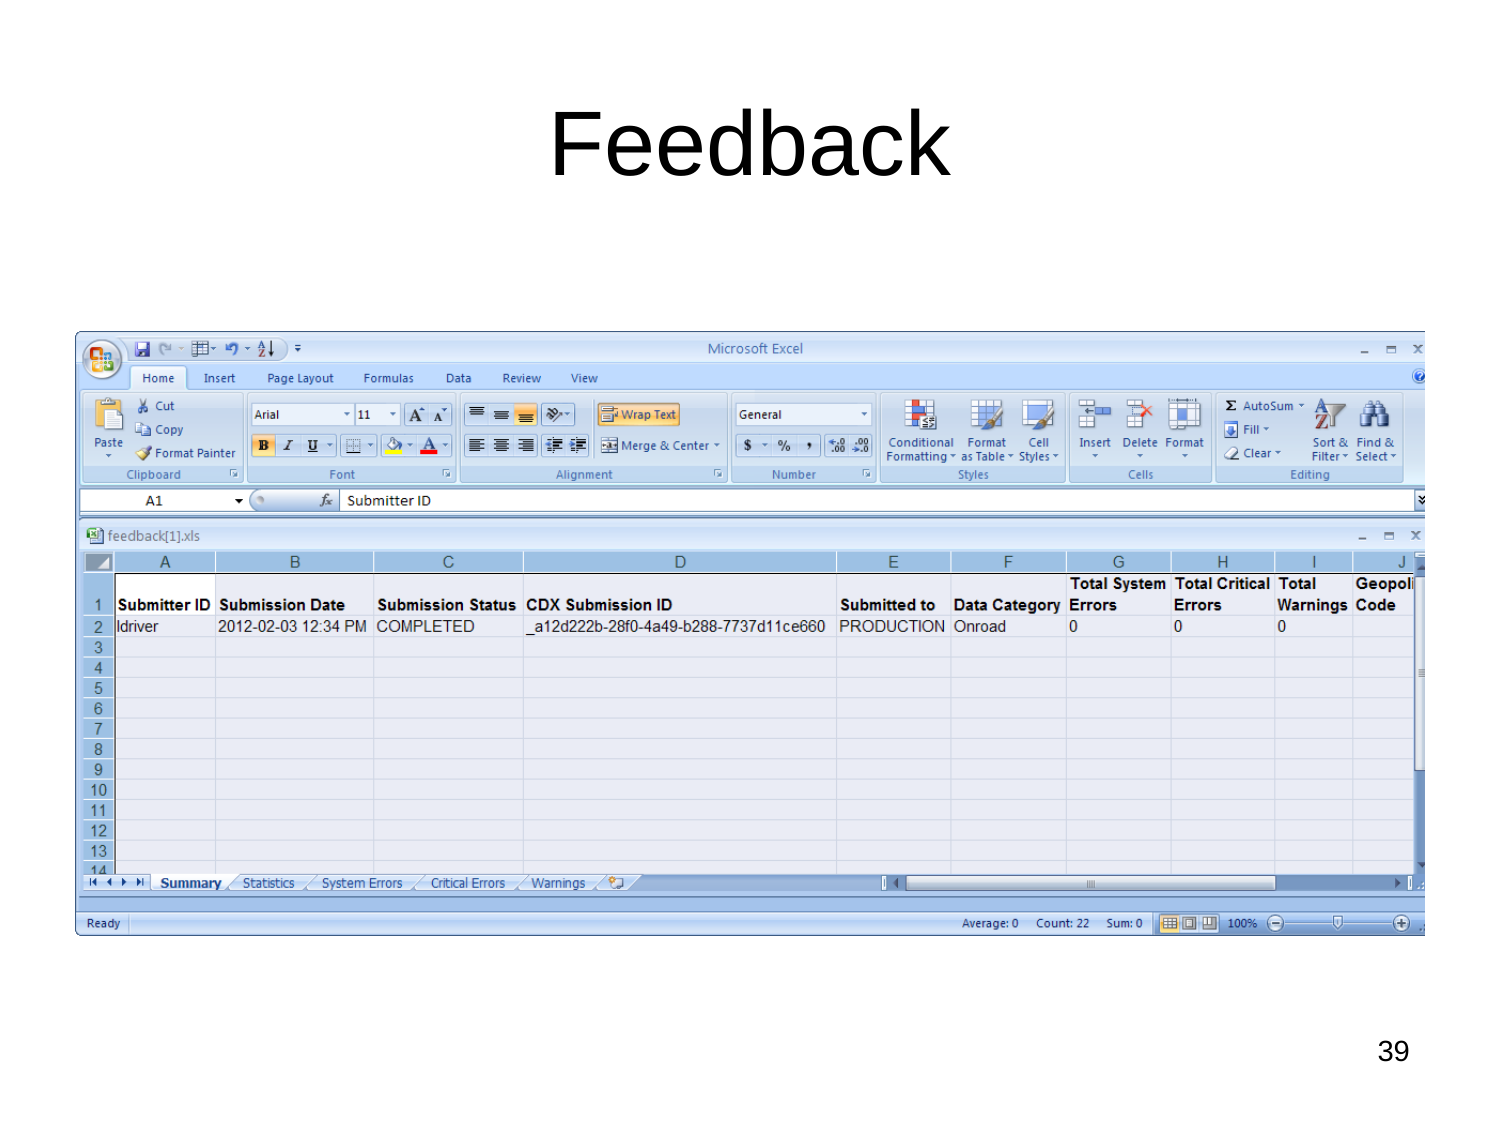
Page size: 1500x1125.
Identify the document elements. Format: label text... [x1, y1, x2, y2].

slide_number 39 [1074, 1024, 1426, 1103]
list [74, 331, 1426, 936]
title Feedback [74, 44, 1426, 233]
